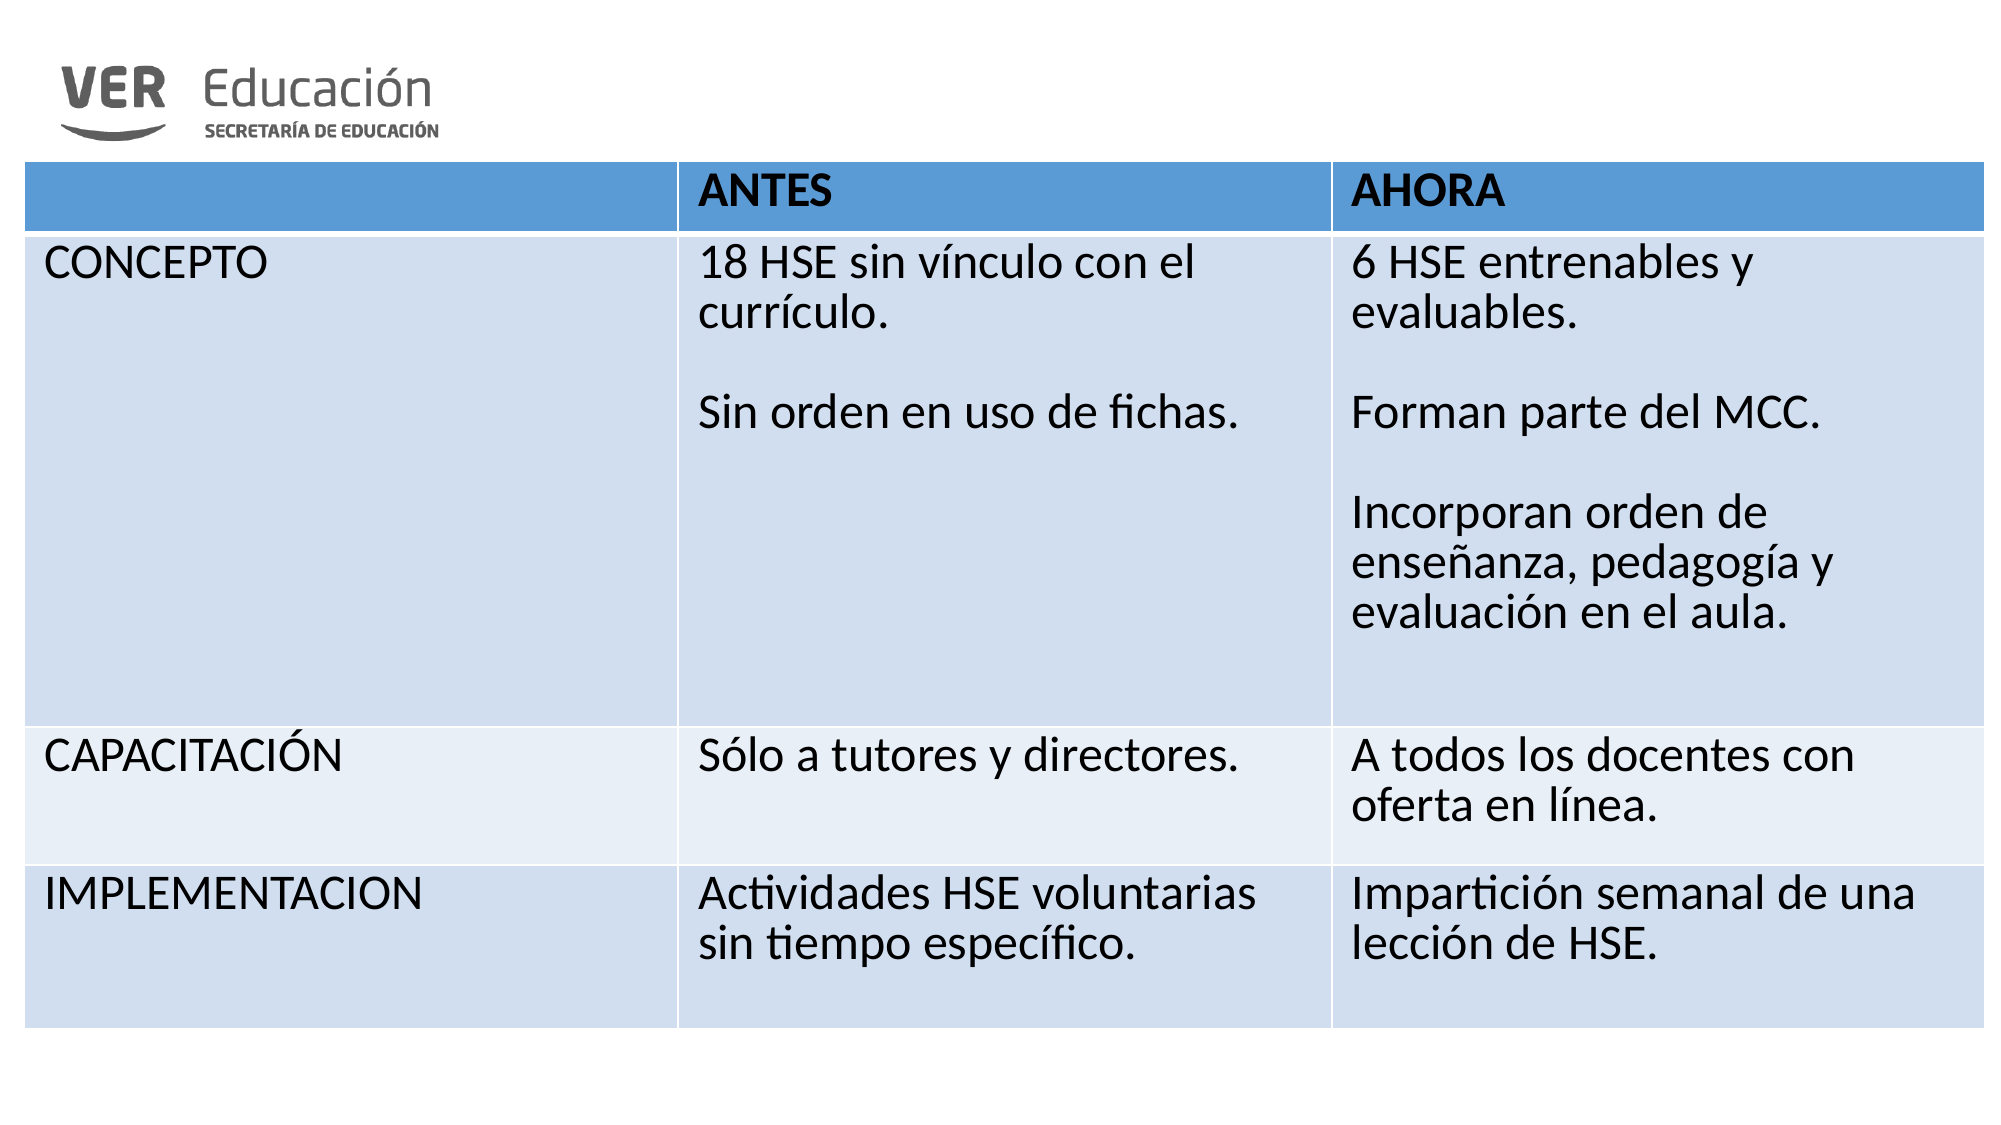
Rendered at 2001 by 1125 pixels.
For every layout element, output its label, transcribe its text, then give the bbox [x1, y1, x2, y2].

table_header [25, 162, 677, 231]
table_cell CAPACITACIÓN [25, 728, 677, 864]
table_header ANTES [679, 162, 1331, 231]
table_cell A todos los docentes con oferta en línea. [1333, 728, 1984, 864]
table_cell 18 HSE sin vínculo con el currículo. Sin orden en uso de fichas. [679, 237, 1331, 726]
table_header AHORA [1333, 162, 1984, 231]
table_cell 6 HSE entrenables y evaluables. Forman parte del MCC. Incorporan orden de enseñanza, pedagogía y evaluación en el aula. [1333, 237, 1984, 726]
table_cell IMPLEMENTACION [25, 866, 677, 1028]
picture [24, 37, 475, 162]
table_cell CONCEPTO [25, 237, 677, 726]
table_cell Actividades HSE voluntarias sin tiempo específico. [679, 866, 1331, 1028]
table_cell Sólo a tutores y directores. [679, 728, 1331, 864]
table_cell Impartición semanal de una lección de HSE. [1333, 866, 1984, 1028]
